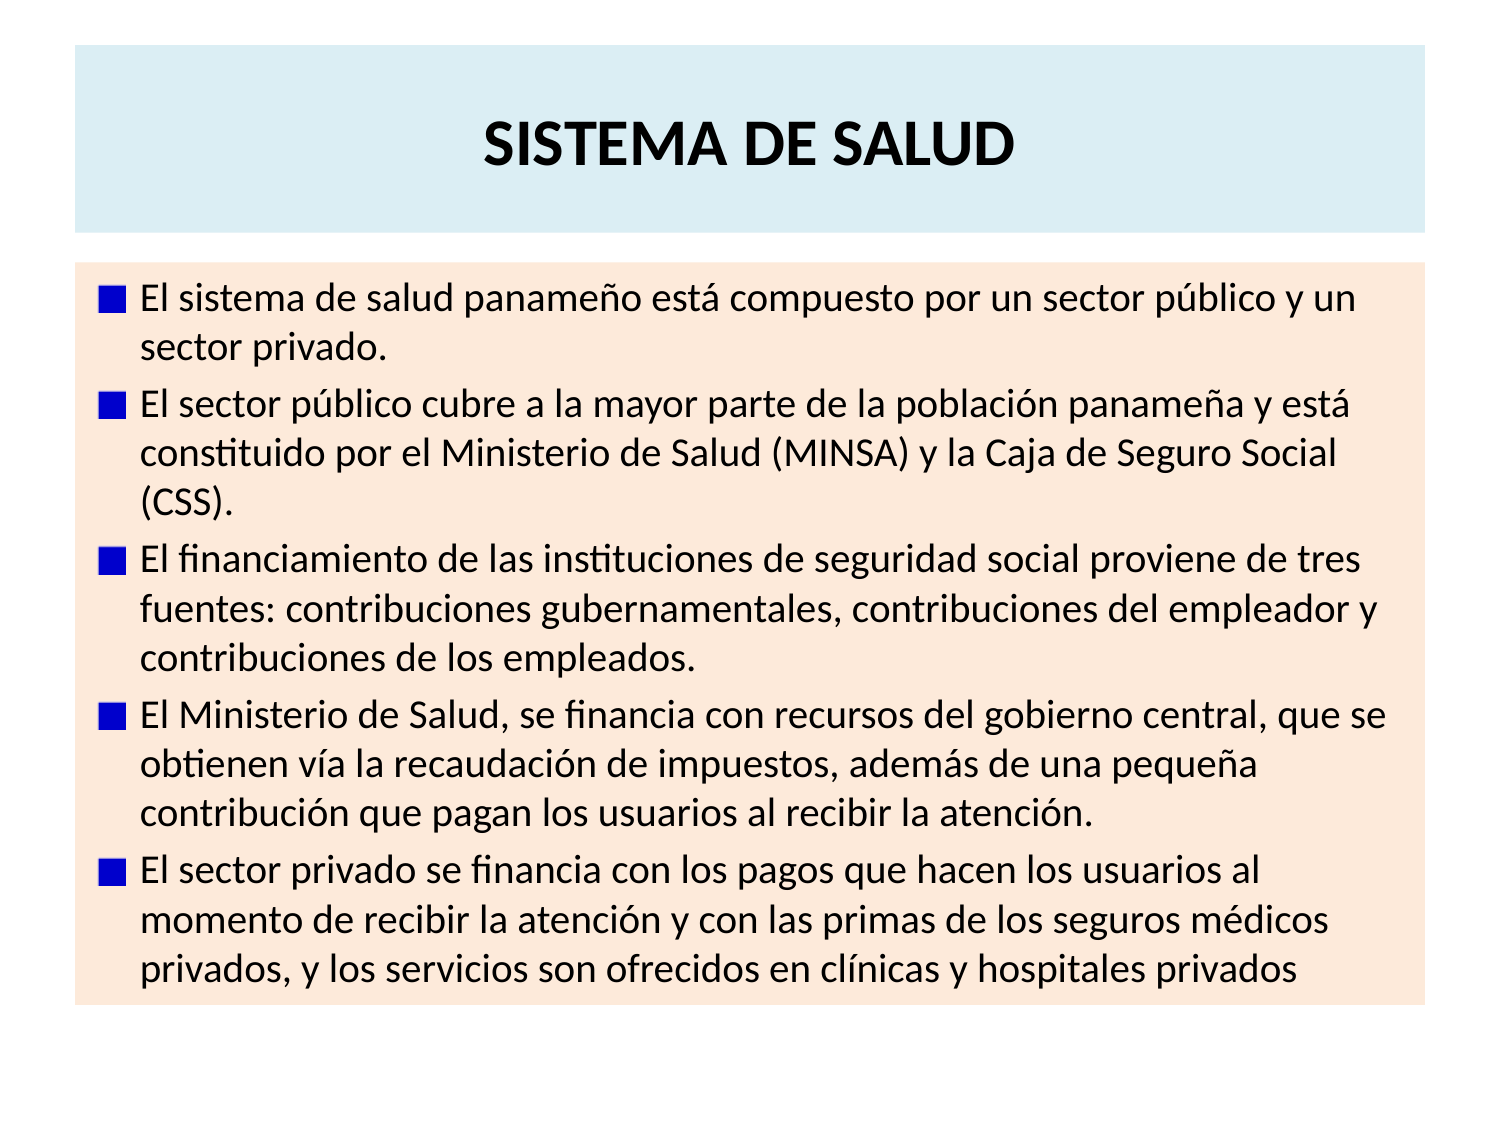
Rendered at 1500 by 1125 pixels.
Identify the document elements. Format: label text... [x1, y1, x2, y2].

picture [90, 383, 126, 419]
list El sistema de salud panameño está compuesto por un sector público y un sector privado. El sector público cubre a la mayor parte de la población panameña y está constituido por el Ministerio de Salud (MINSA) y la Caja de Seguro Social (CSS). El financiamiento de las instituciones de seguridad social proviene de tres fuentes: contribuciones gubernamentales, contribuciones del empleador y contribuciones de los empleados. El Ministerio de Salud, se financia con recursos del gobierno central, que se obtienen vía la recaudación de impuestos, además de una pequeña contribución que pagan los usuarios al recibir la atención. El sector privado se financia con los pagos que hacen los usuarios al momento de recibir la atención y con las primas de los seguros médicos privados, y los servicios son ofrecidos en clínicas y hospitales privados [75, 262, 1425, 1005]
picture [90, 694, 126, 730]
title SISTEMA DE SALUD [75, 45, 1425, 233]
picture [90, 277, 126, 313]
picture [90, 538, 126, 575]
picture [90, 850, 126, 886]
